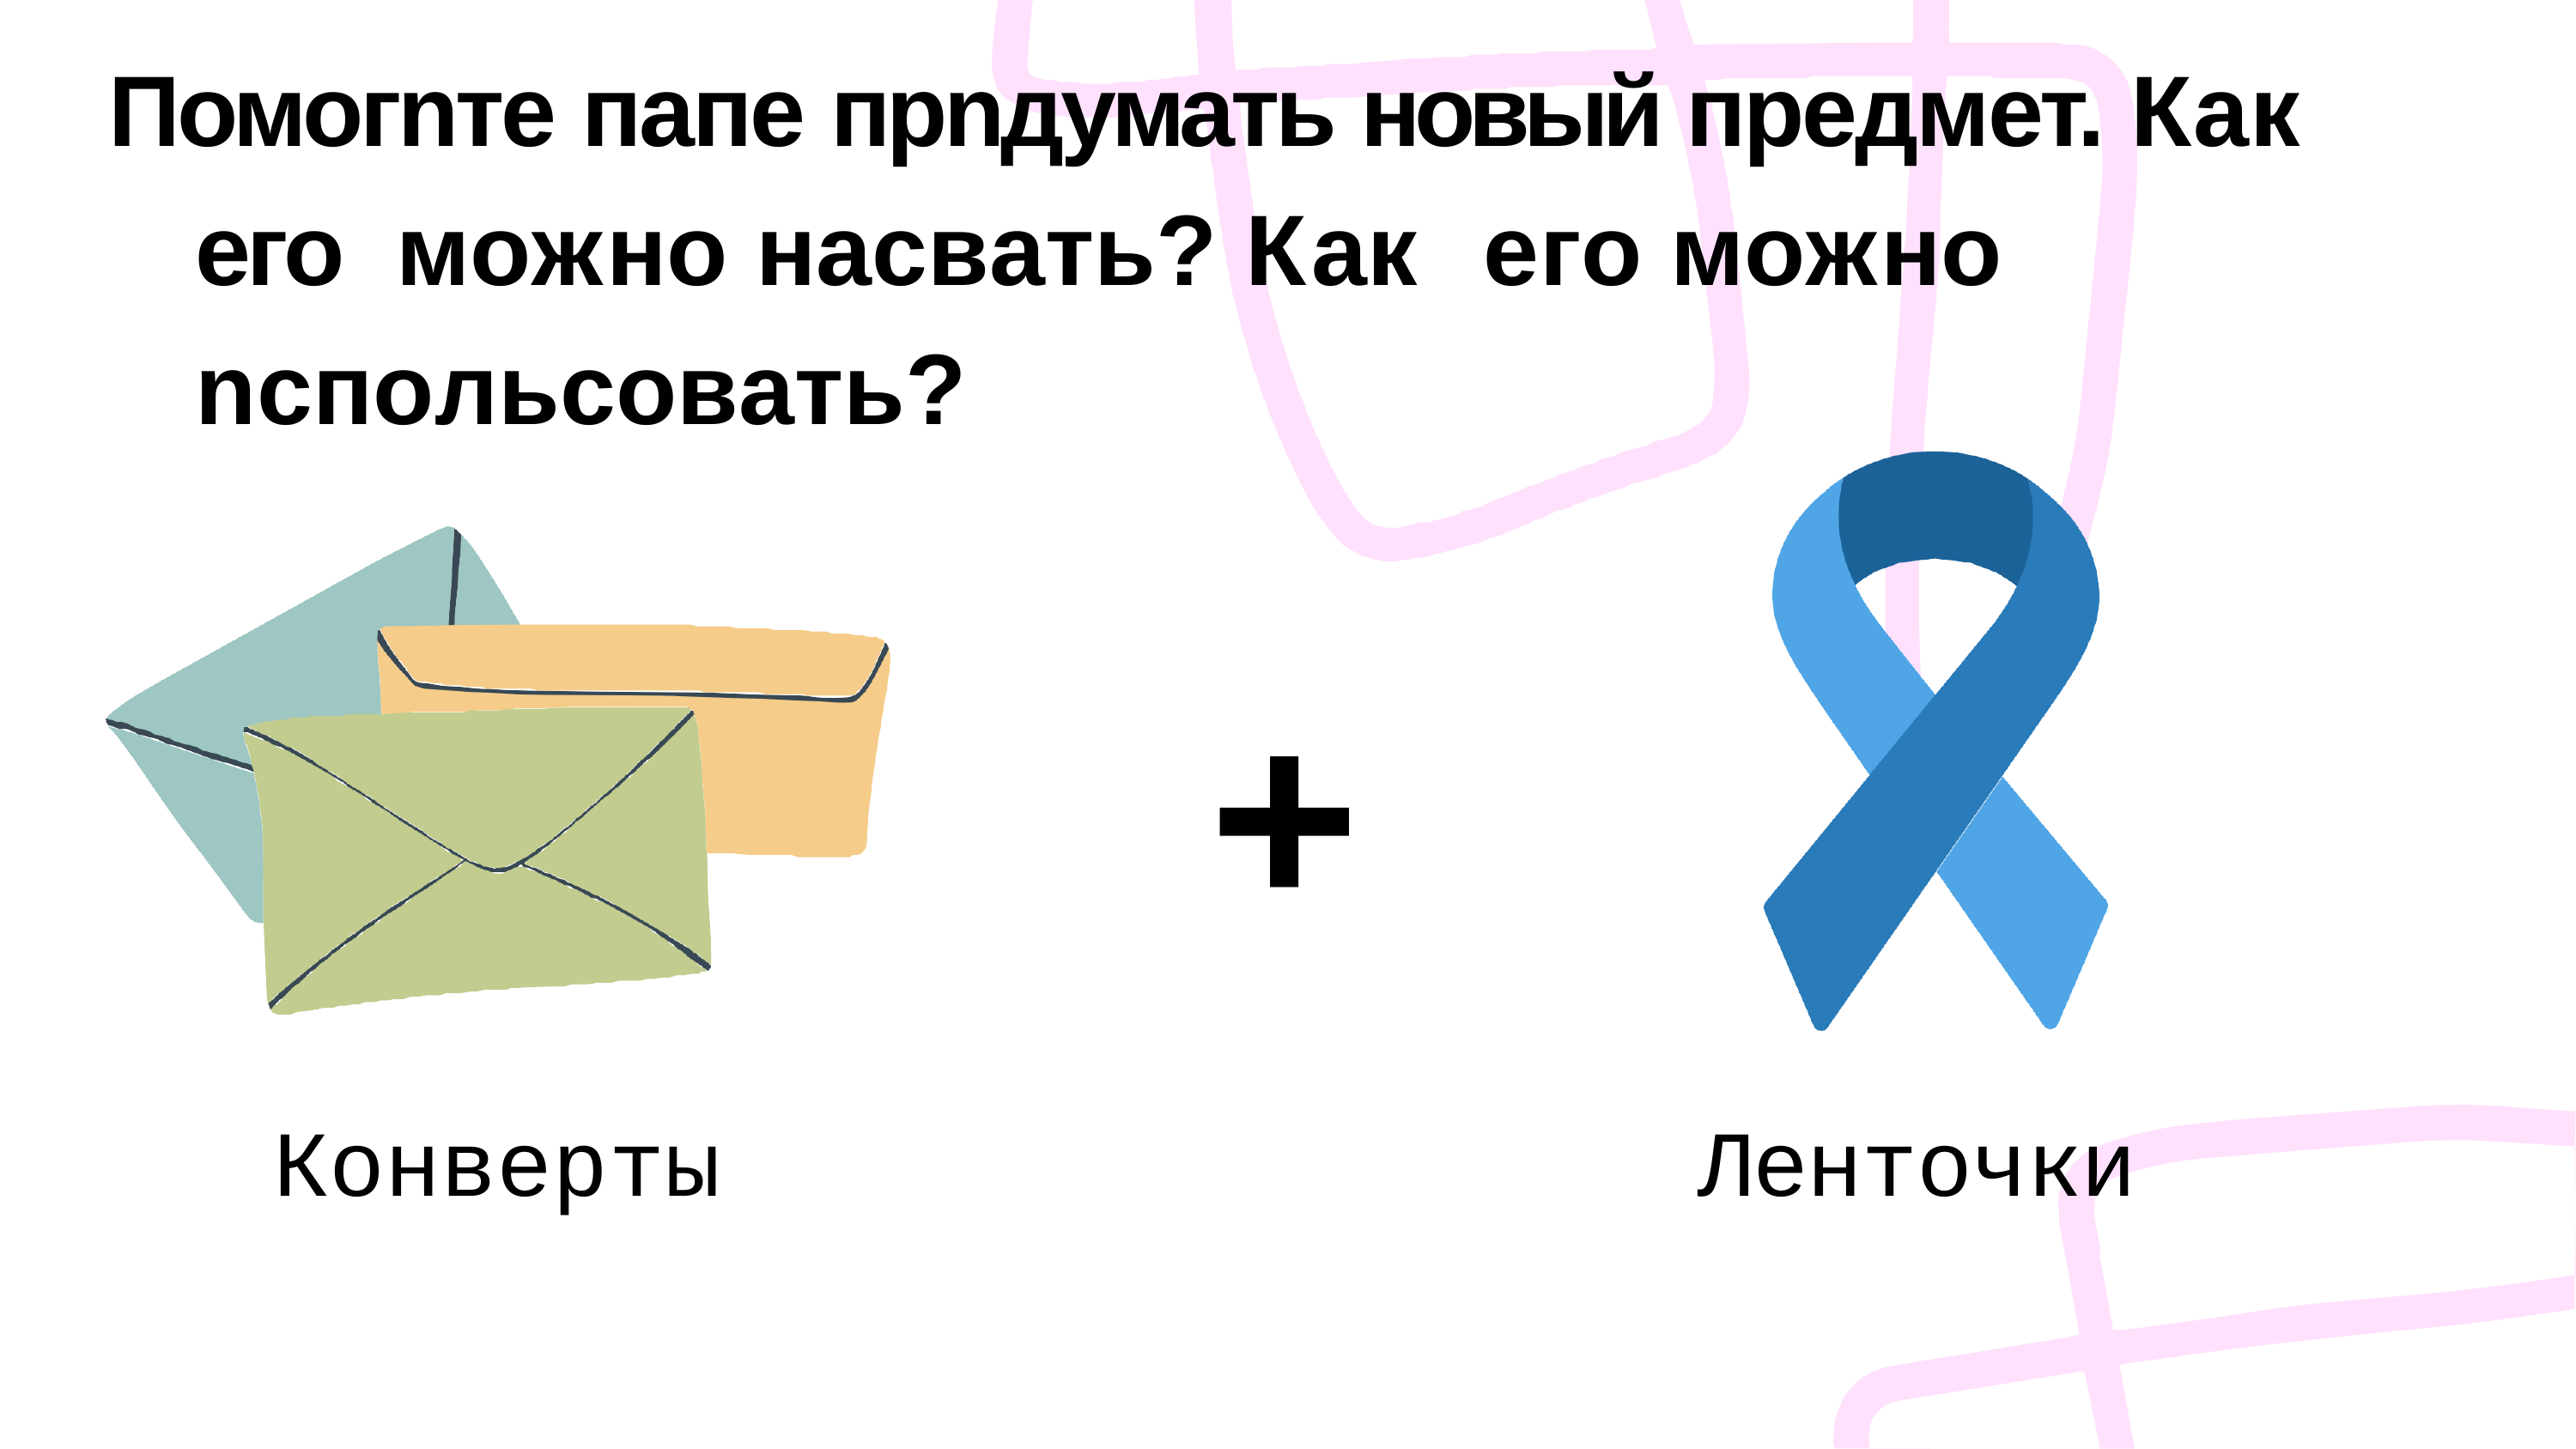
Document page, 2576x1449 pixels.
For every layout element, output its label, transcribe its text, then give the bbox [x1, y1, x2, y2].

text_box Конверты [271, 1100, 725, 1215]
picture [992, 0, 2137, 1032]
text_box [1832, 1105, 2576, 1449]
picture [106, 526, 890, 1016]
title Помогnте папе прnдумать новый предмет. Как его можно наcвать? Как его можно nспольcовать? [106, 24, 987, 446]
title Помогnте папе прnдумать новый предмет. Как его можно наcвать? Как его можно nспольcовать? [2142, 24, 2470, 446]
text_box Ленточки [1696, 1100, 2140, 1215]
